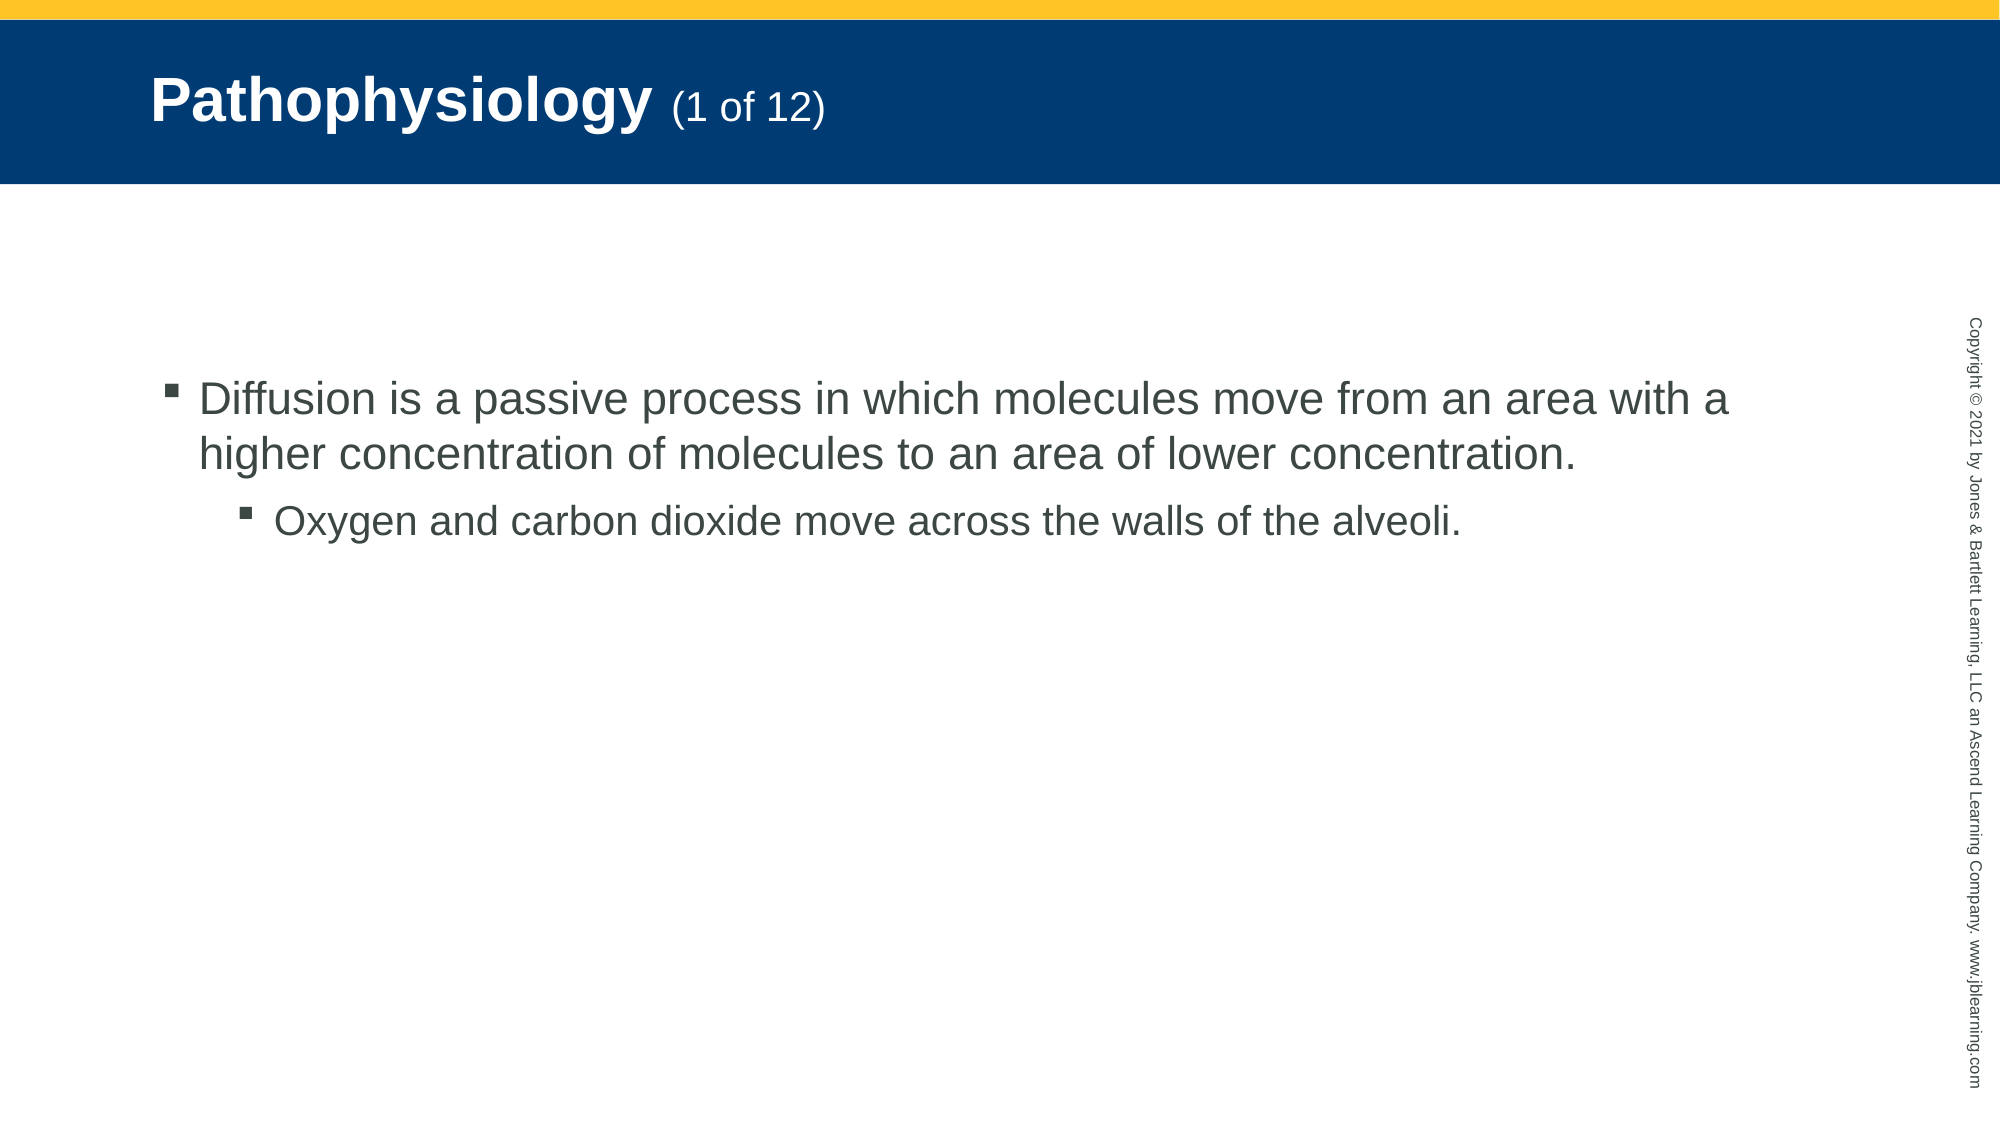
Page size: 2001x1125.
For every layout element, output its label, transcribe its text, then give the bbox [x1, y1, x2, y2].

list Diffusion is a passive process in which molecules move from an area with a higher concentration of molecules to an area of lower concentration. Oxygen and carbon dioxide move across the walls of the alveoli. [146, 361, 1859, 1016]
title Pathophysiology (1 of 12) [0, 19, 2000, 185]
